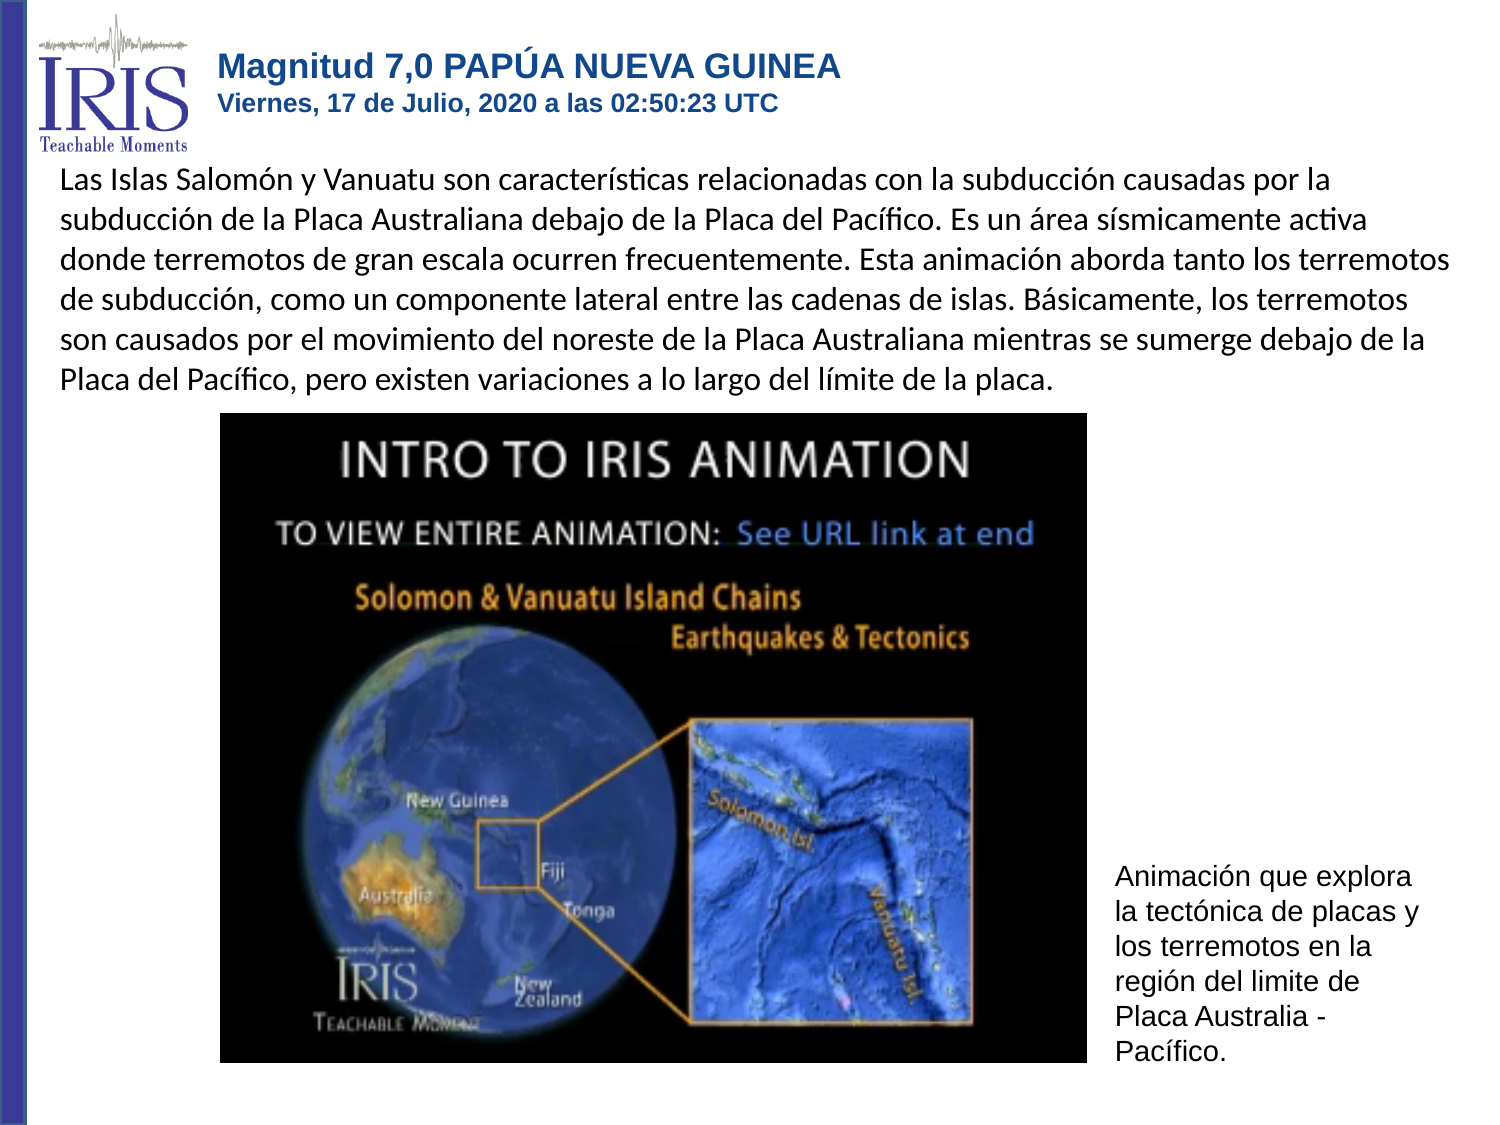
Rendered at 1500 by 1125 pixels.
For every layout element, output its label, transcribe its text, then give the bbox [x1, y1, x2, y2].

text_box [0, 0, 27, 1125]
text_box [219, 412, 1088, 1064]
text_box Magnitud 7,0 PAPÚA NUEVA GUINEA Viernes, 17 de Julio, 2020 a las 02:50:23 UTC [202, 0, 1499, 125]
text_box Animación que explora la tectónica de placas y los terremotos en la región del limite de Placa Australia - Pacífico. [1099, 849, 1437, 1075]
text_box Las Islas Salomón y Vanuatu son características relacionadas con la subducción causadas por la subducción de la Placa Australiana debajo de la Placa del Pacífico. Es un área sísmicamente activa donde terremotos de gran escala ocurren frecuentemente. Esta animación aborda tanto los terremotos de subducción, como un componente lateral entre las cadenas de islas. Básicamente, los terremotos son causados por el movimiento del noreste de la Placa Australiana mientras se sumerge debajo de la Placa del Pacífico, pero existen variaciones a lo largo del límite de la placa. [45, 149, 1469, 405]
picture [39, 12, 188, 165]
